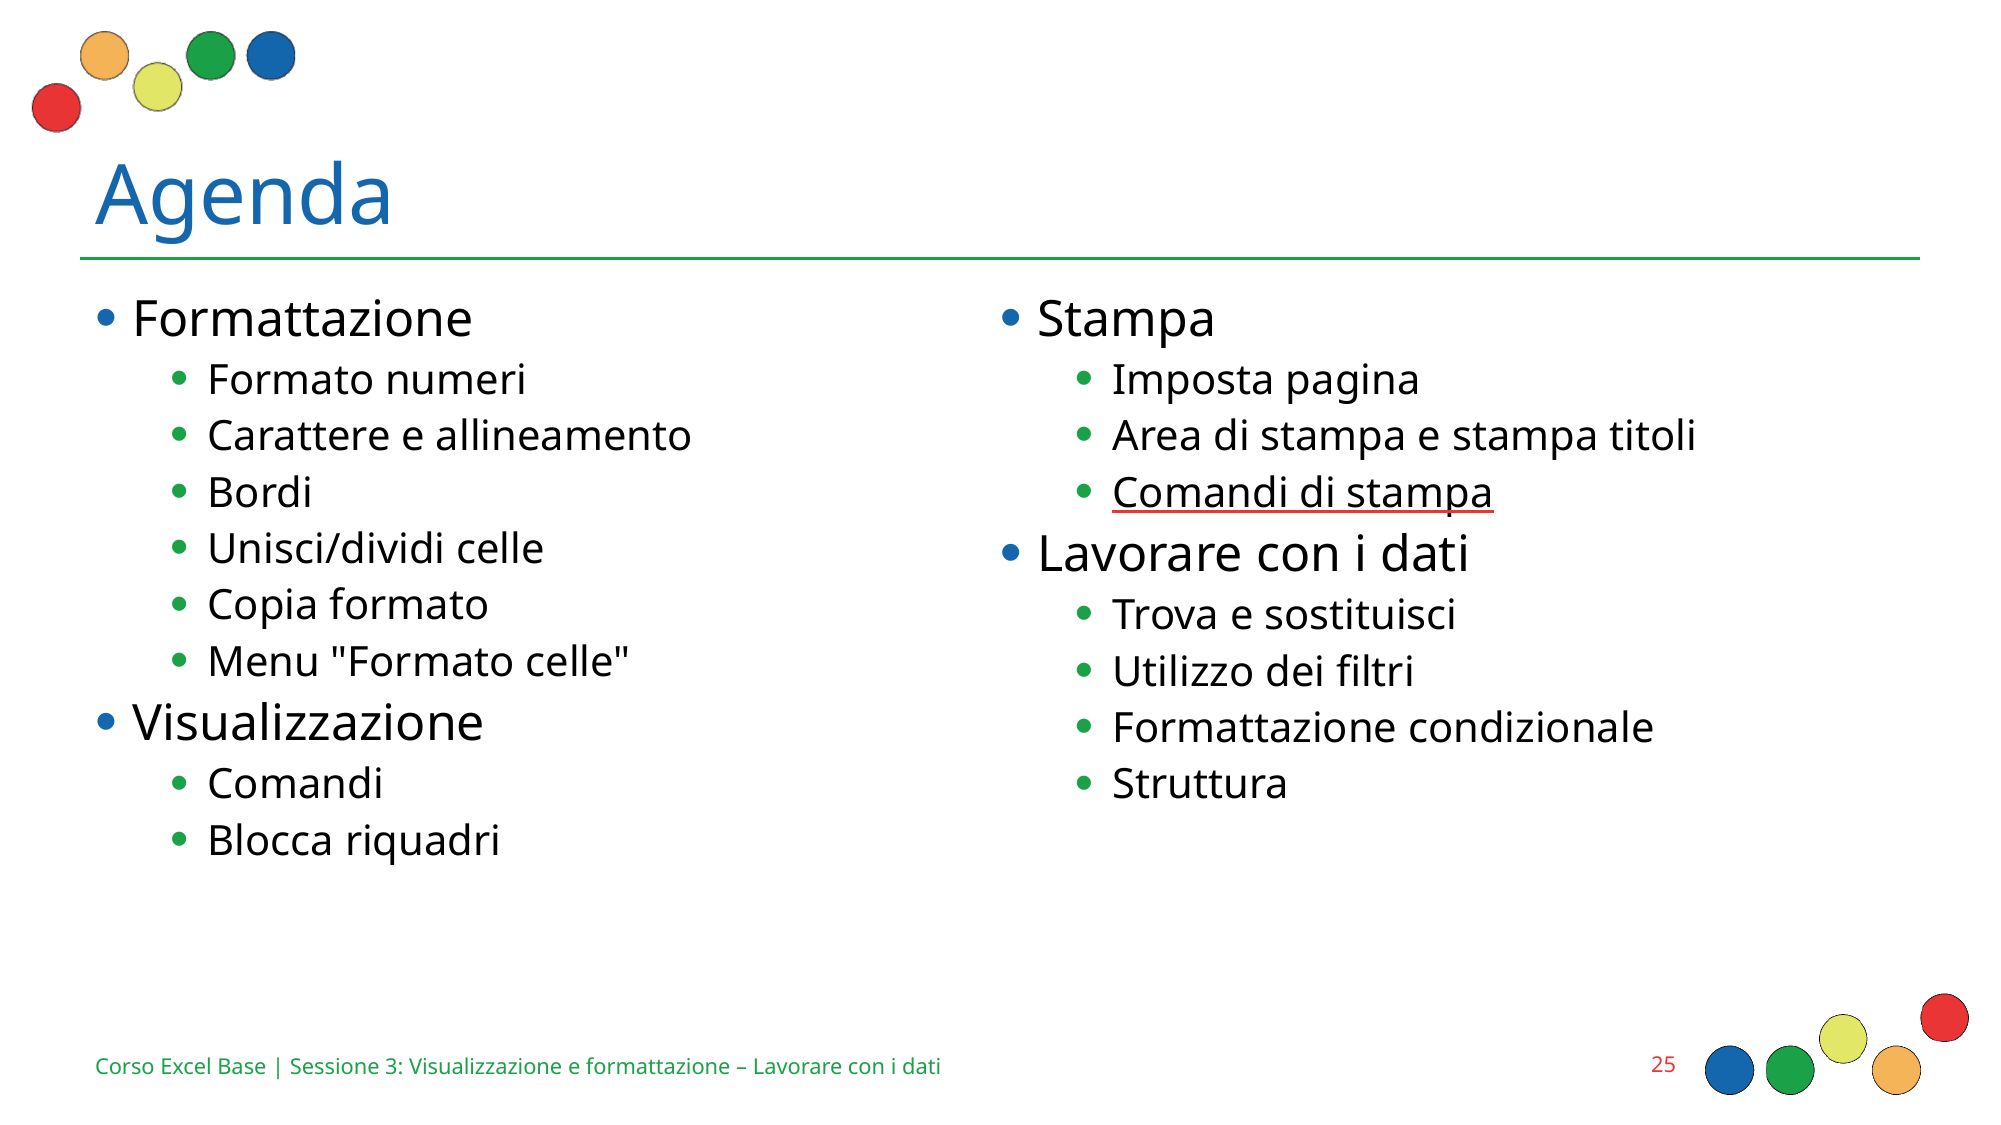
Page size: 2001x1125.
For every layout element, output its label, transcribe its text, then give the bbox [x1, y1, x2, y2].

footer Corso Excel Base | Sessione 3: Visualizzazione e formattazione – Lavorare con i dati [80, 1035, 1571, 1096]
picture [29, 30, 295, 135]
slide_number 25 [1583, 1035, 1692, 1096]
list Formattazione Formato numeri Carattere e allineamento Bordi Unisci/dividi celle Copia formato Menu "Formato celle" Visualizzazione Comandi Blocca riquadri Stampa Imposta pagina Area di stampa e stampa titoli Comandi di stampa Lavorare con i dati Trova e sostituisci Utilizzo dei filtri Formattazione condizionale Struttura [80, 278, 1920, 1011]
title Agenda [80, 123, 1920, 259]
picture [1704, 990, 1971, 1096]
